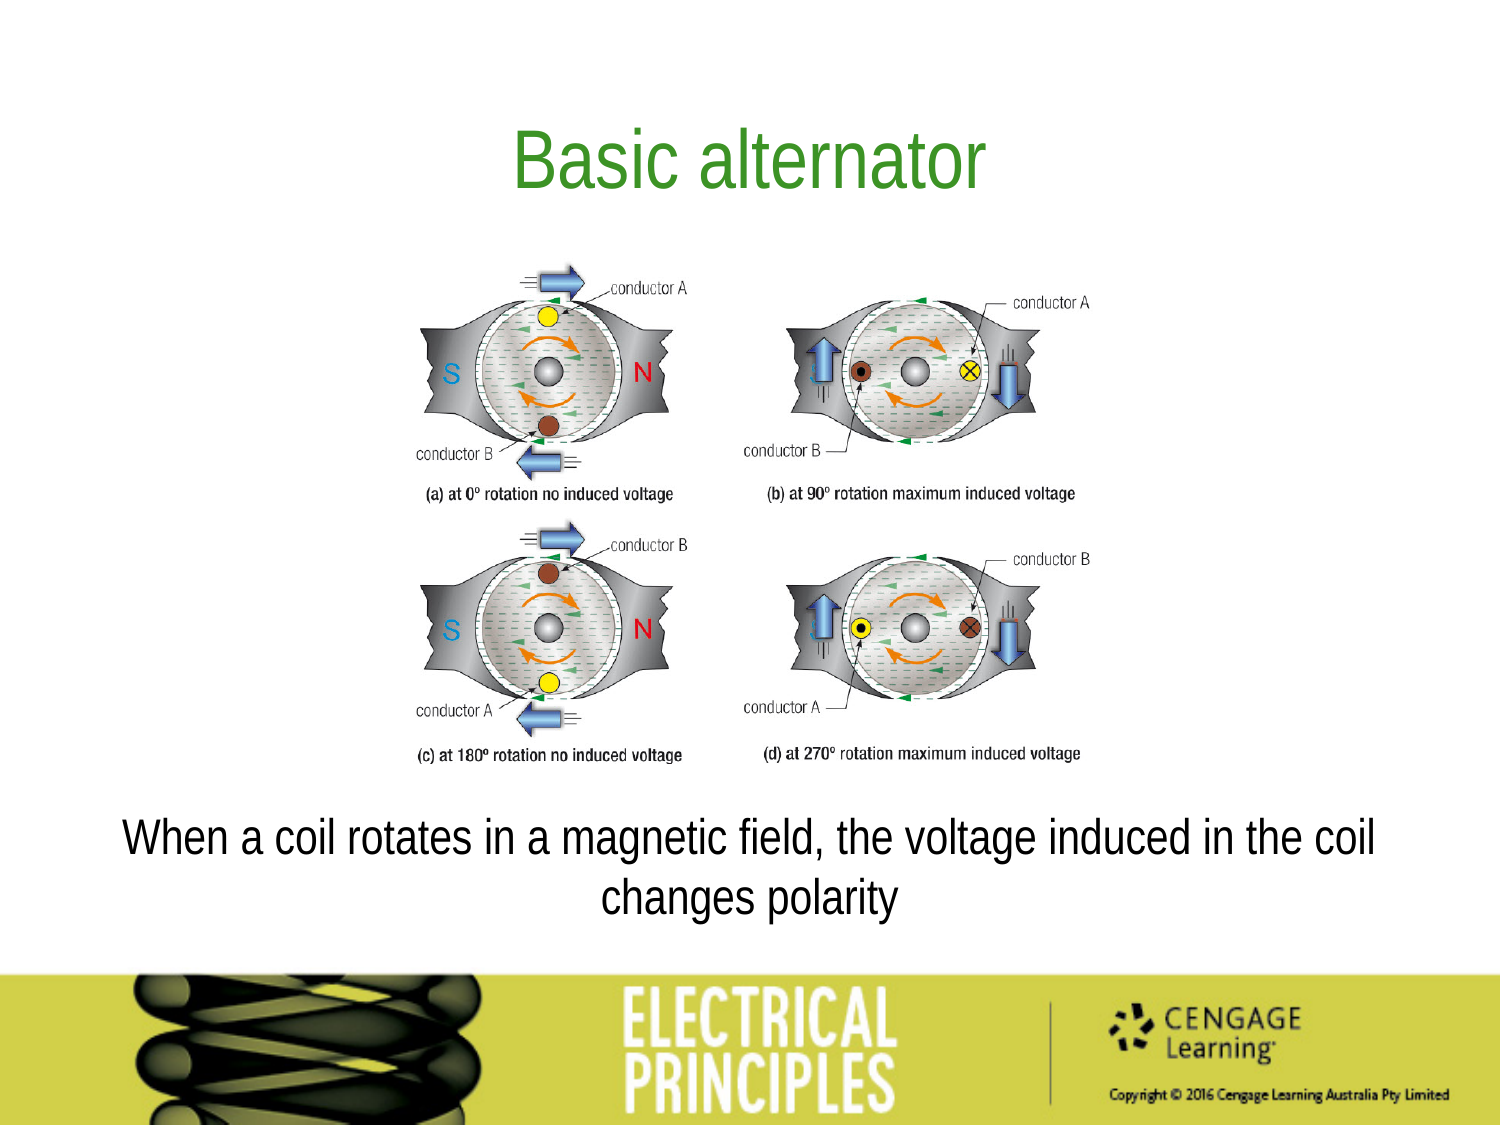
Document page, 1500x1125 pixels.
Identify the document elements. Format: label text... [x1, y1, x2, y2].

picture [0, 207, 1500, 1125]
title Basic alternator [0, 0, 1500, 207]
text_box When a coil rotates in a magnetic field, the voltage induced in the coil changes polarity [100, 797, 1400, 932]
